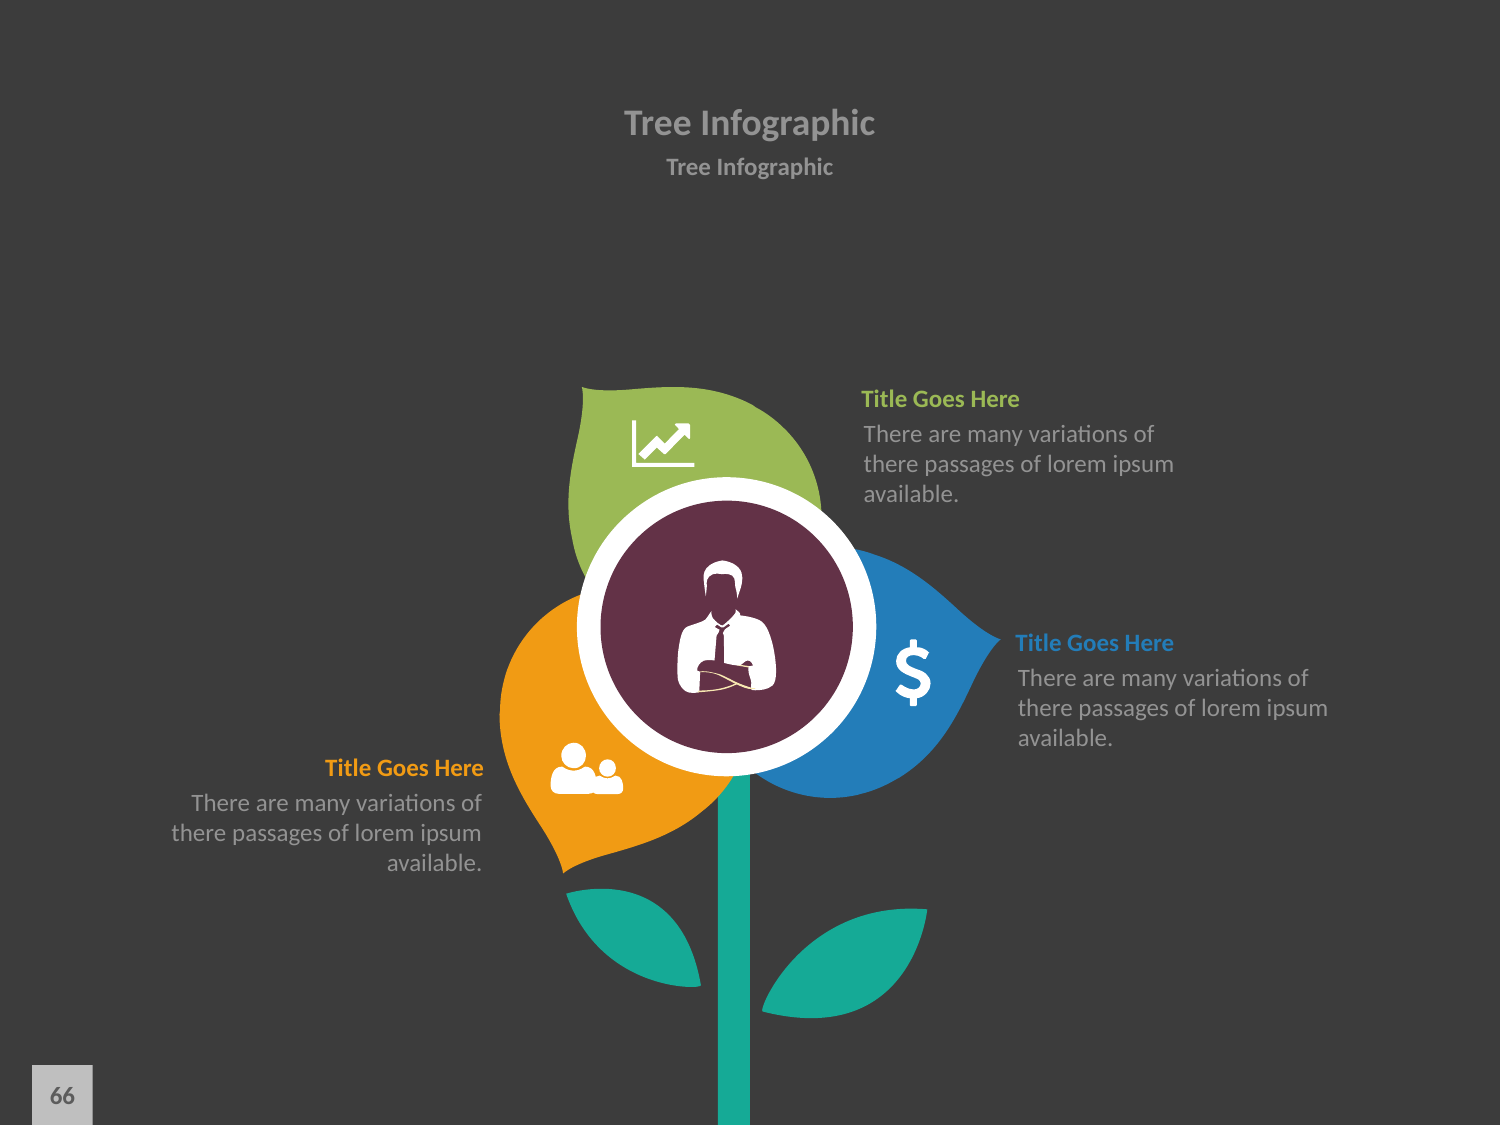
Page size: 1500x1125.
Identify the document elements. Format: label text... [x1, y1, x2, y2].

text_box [120, 743, 500, 886]
text_box [566, 888, 701, 987]
text_box [762, 908, 928, 1019]
text_box [499, 594, 733, 874]
list Tree Infographic [412, 149, 1088, 183]
text_box [632, 420, 695, 467]
title Tree Infographic [287, 91, 1213, 150]
text_box [717, 775, 750, 1125]
text_box [600, 500, 853, 754]
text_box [846, 374, 1226, 517]
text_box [550, 742, 624, 795]
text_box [676, 560, 778, 694]
text_box [568, 386, 822, 577]
text_box [576, 477, 877, 777]
text_box [895, 639, 931, 707]
text_box [756, 549, 995, 798]
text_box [1000, 619, 1380, 761]
